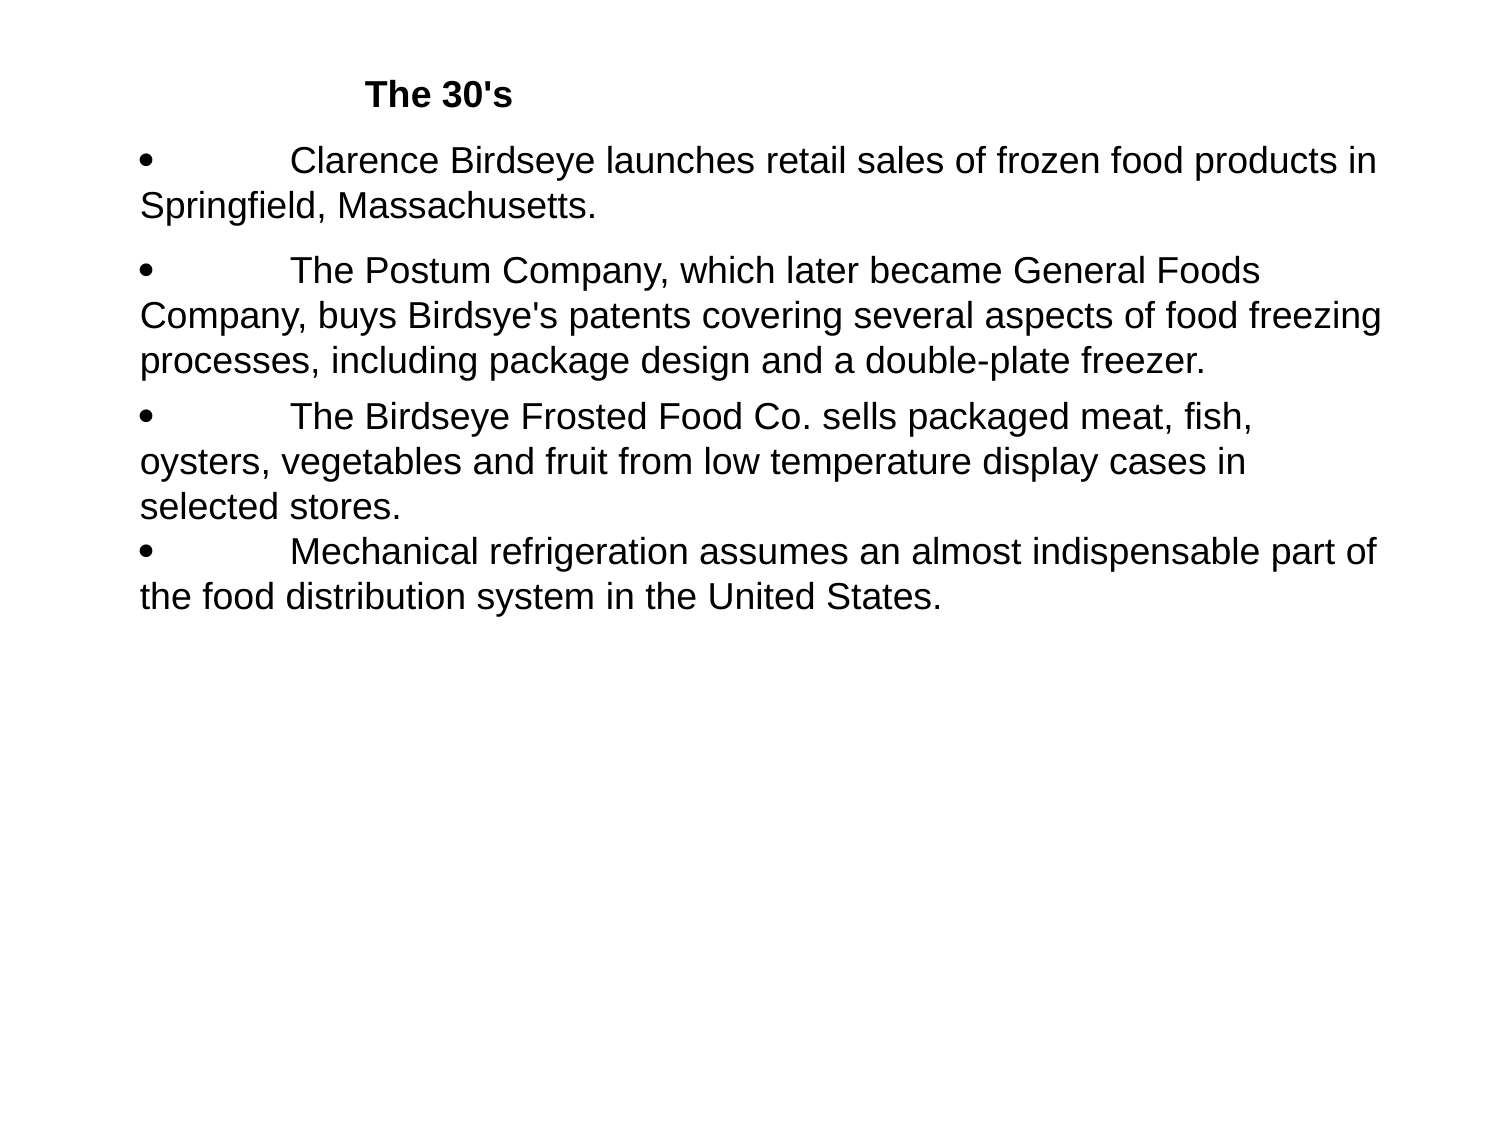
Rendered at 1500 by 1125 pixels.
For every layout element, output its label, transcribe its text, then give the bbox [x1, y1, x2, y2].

text_box The 30's  Clarence Birdseye launches retail sales of frozen food products in Springfield, Massachusetts.  The Postum Company, which later became General Foods Company, buys Birdsye's patents covering several aspects of food freezing processes, including package design and a double-plate freezer.  The Birdseye Frosted Food Co. sells packaged meat, fish, oysters, vegetables and fruit from low temperature display cases in selected stores.  Mechanical refrigeration assumes an almost indispensable part of the food distribution system in the United States. [124, 62, 1400, 688]
